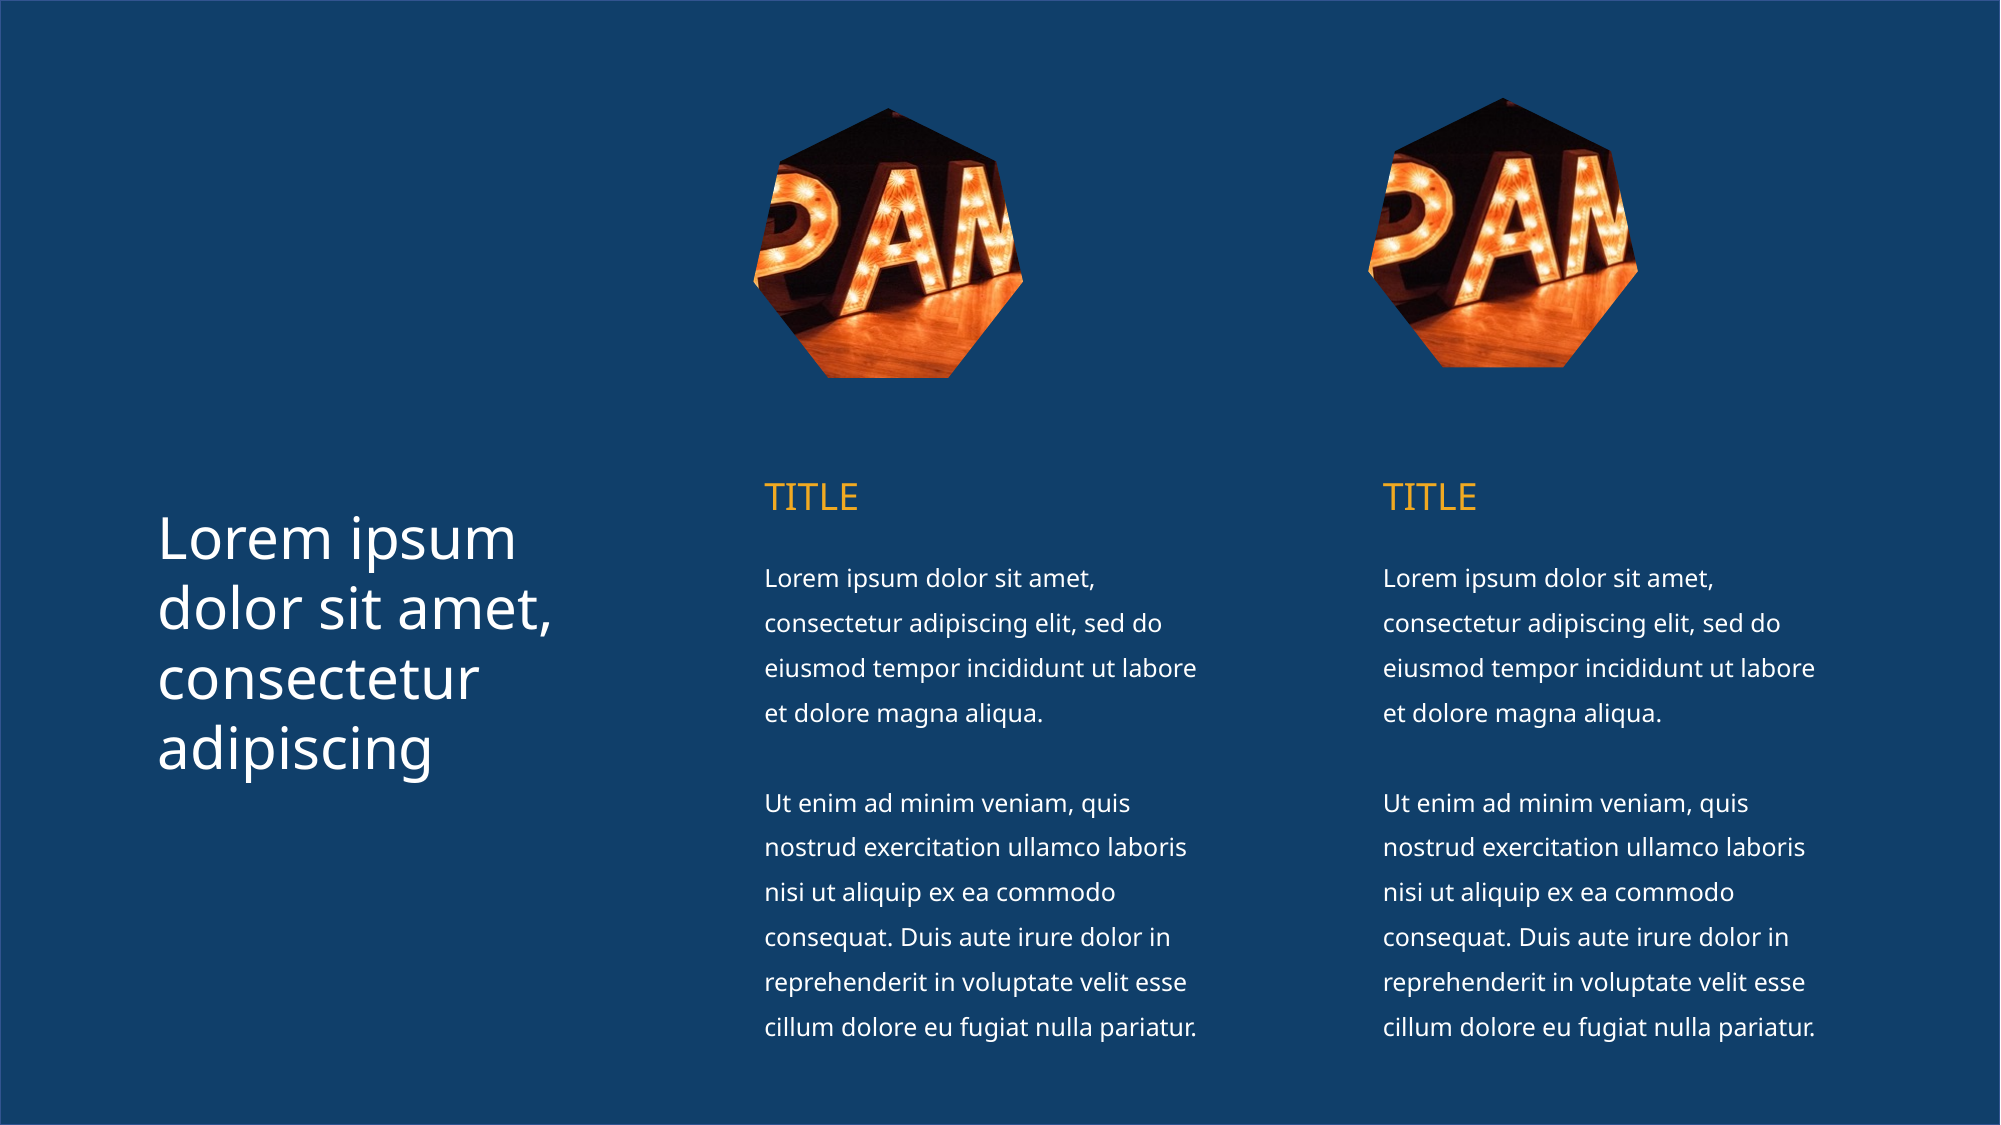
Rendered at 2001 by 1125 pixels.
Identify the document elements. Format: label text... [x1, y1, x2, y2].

text_box [1367, 96, 1639, 369]
text_box TITLE [749, 465, 1013, 526]
text_box [0, 0, 2000, 1125]
text_box TITLE [1368, 465, 1631, 526]
text_box [752, 107, 1025, 379]
text_box Lorem ipsum dolor sit amet, consectetur adipiscing elit, sed do eiusmod tempor incididunt ut labore et dolore magna aliqua. Ut enim ad minim veniam, quis nostrud exercitation ullamco laboris nisi ut aliquip ex ea commodo consequat. Duis aute irure dolor in reprehenderit in voluptate velit esse cillum dolore eu fugiat nulla pariatur. [1368, 540, 1854, 1049]
text_box Lorem ipsum dolor sit amet, consectetur adipiscing elit, sed do eiusmod tempor incididunt ut labore et dolore magna aliqua. Ut enim ad minim veniam, quis nostrud exercitation ullamco laboris nisi ut aliquip ex ea commodo consequat. Duis aute irure dolor in reprehenderit in voluptate velit esse cillum dolore eu fugiat nulla pariatur. [749, 540, 1235, 1049]
text_box Lorem ipsum dolor sit amet, consectetur adipiscing [143, 493, 626, 789]
